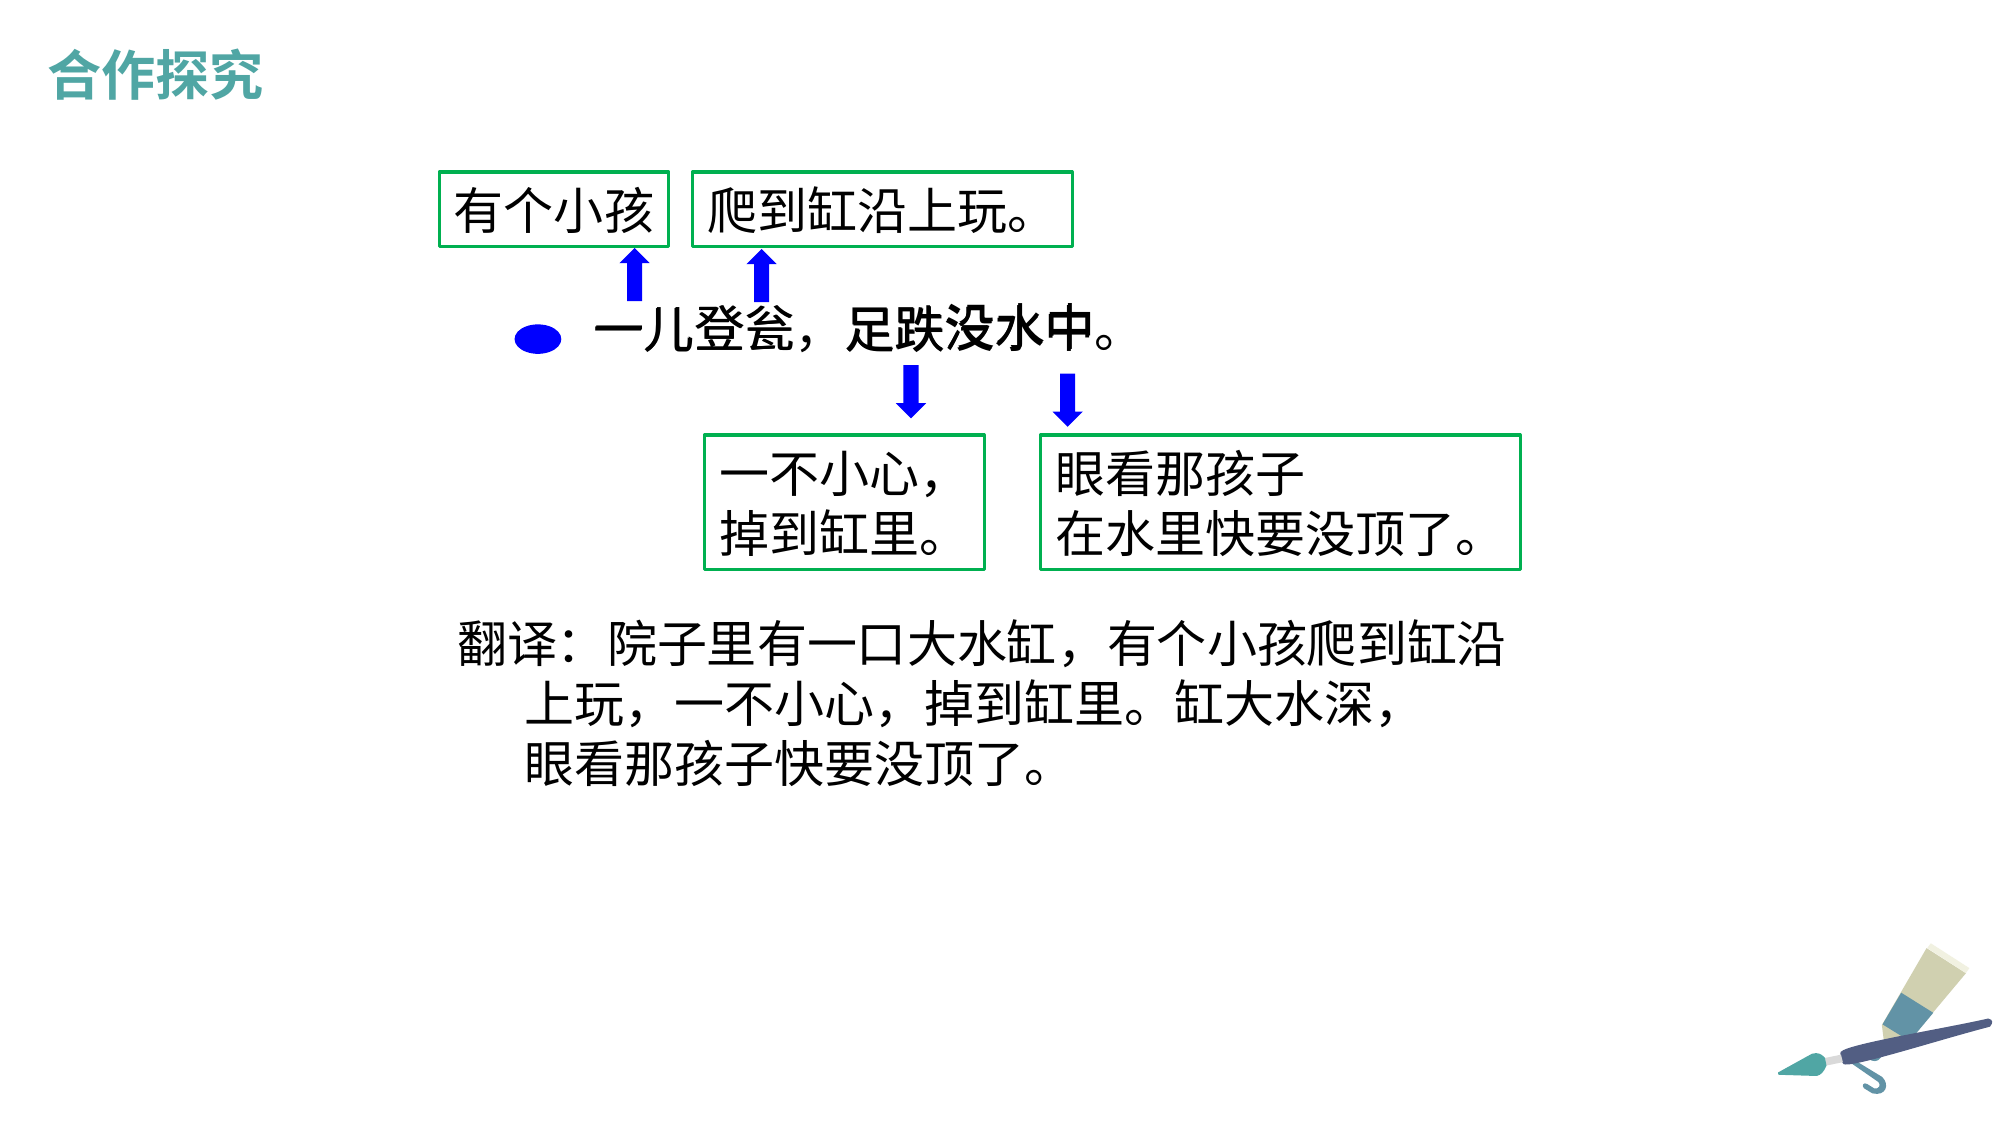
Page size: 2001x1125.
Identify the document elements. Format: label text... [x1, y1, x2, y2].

text_box [1050, 372, 1086, 429]
text_box 登瓮 [680, 290, 811, 365]
text_box 一儿登瓮，足跌没水中。 [961, 290, 1661, 365]
text_box 翻译：院子里有一口大水缸，有个小孩爬到缸沿 上玩，一不小心，掉到缸里。缸大水深， 眼看那孩子快要没顶了。 [385, 605, 1750, 801]
text_box 爬到缸沿上玩。 [692, 171, 1073, 247]
text_box 足跌 [830, 291, 961, 366]
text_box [1811, 945, 1974, 1125]
text_box 一儿 [578, 291, 709, 366]
text_box [743, 247, 780, 304]
text_box 合作探究 [32, 33, 347, 114]
text_box 没水中 [930, 288, 1111, 363]
text_box 一不小心， 掉到缸里。 [704, 435, 985, 570]
text_box 一儿登瓮，足跌没水中。 [811, 290, 930, 365]
text_box [893, 364, 929, 420]
text_box [513, 323, 563, 355]
text_box 有个小孩 [439, 171, 669, 247]
text_box 眼看那孩子 在水里快要没顶了。 [1040, 435, 1521, 570]
text_box [616, 246, 653, 303]
